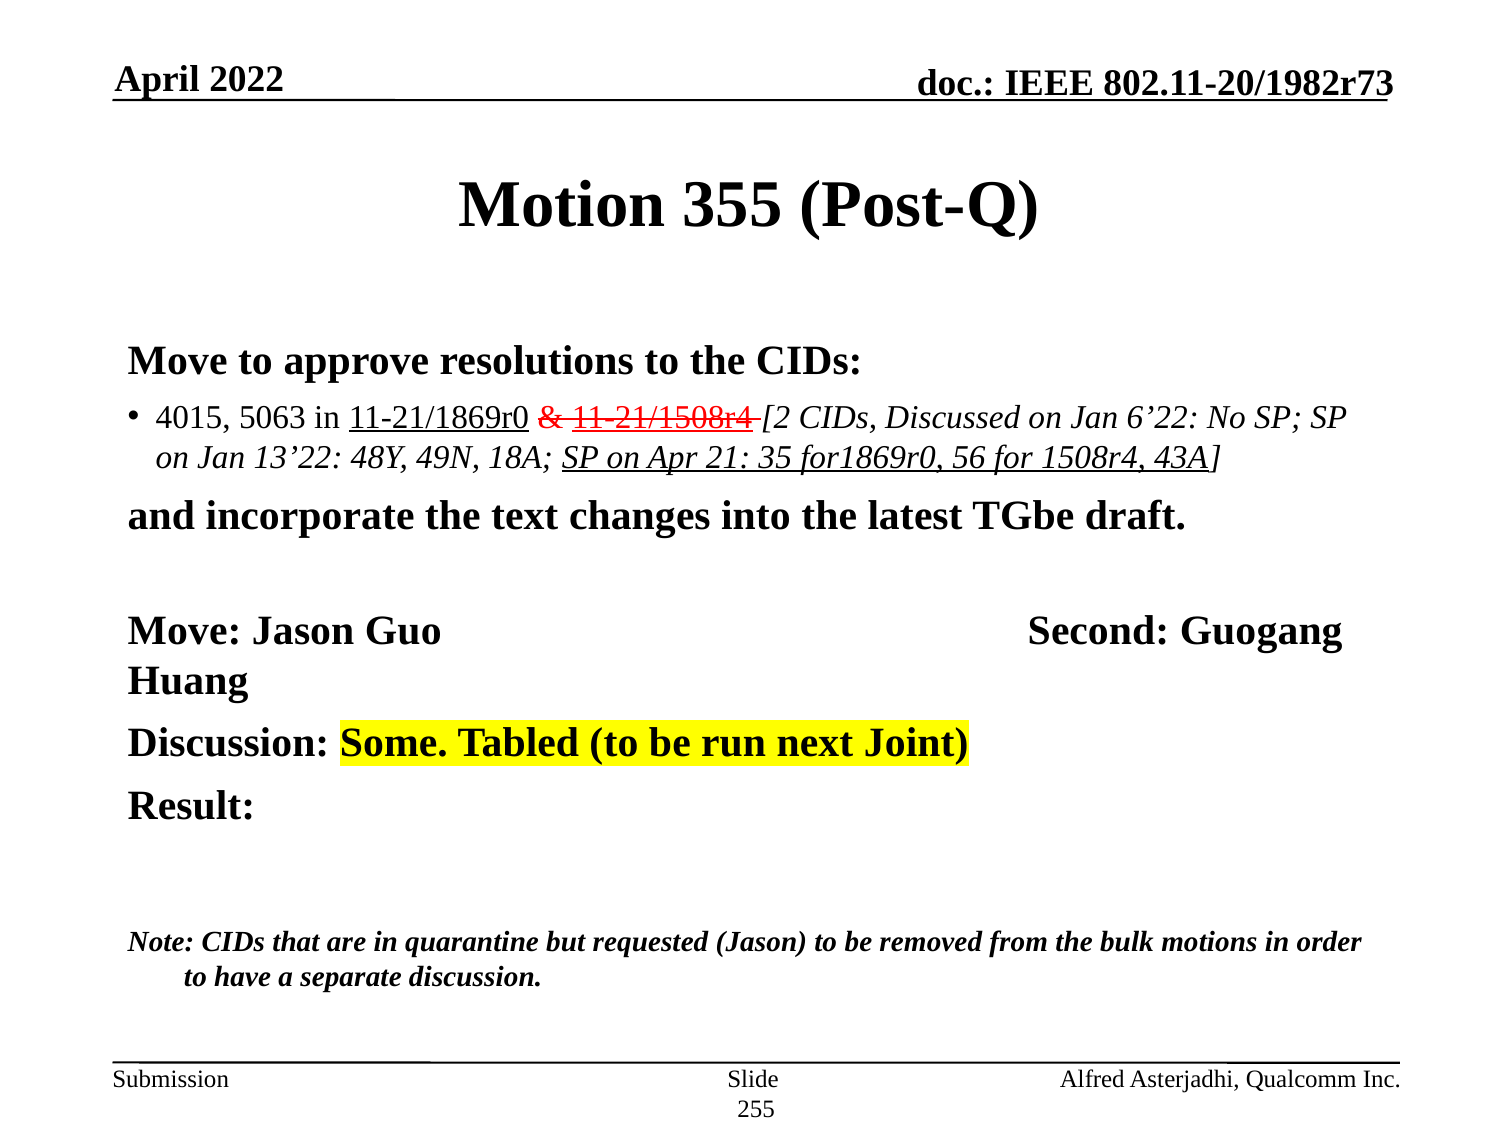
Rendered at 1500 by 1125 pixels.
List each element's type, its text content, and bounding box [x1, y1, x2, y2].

title Motion 355 (Post-Q) [112, 112, 1388, 288]
list Move to approve resolutions to the CIDs: 4015, 5063 in 11-21/1869r0 & 11-21/1508r4 [2 CIDs, Discussed on Jan 6’22: No SP; SP on Jan 13’22: 48Y, 49N, 18A; SP on Apr 21: 35 for1869r0, 56 for 1508r4, 43A] and incorporate the text changes into the latest TGbe draft. Move: Jason Guo Second: Guogang Huang Discussion: Some. Tabled (to be run next Joint) Result: Note: CIDs that are in quarantine but requested (Jason) to be removed from the bulk motions in order to have a separate discussion. [112, 324, 1388, 1000]
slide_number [114, 54, 423, 100]
footer Alfred Asterjadhi, Qualcomm Inc. [878, 1061, 1402, 1093]
slide_number Slide 255 [712, 1061, 800, 1123]
